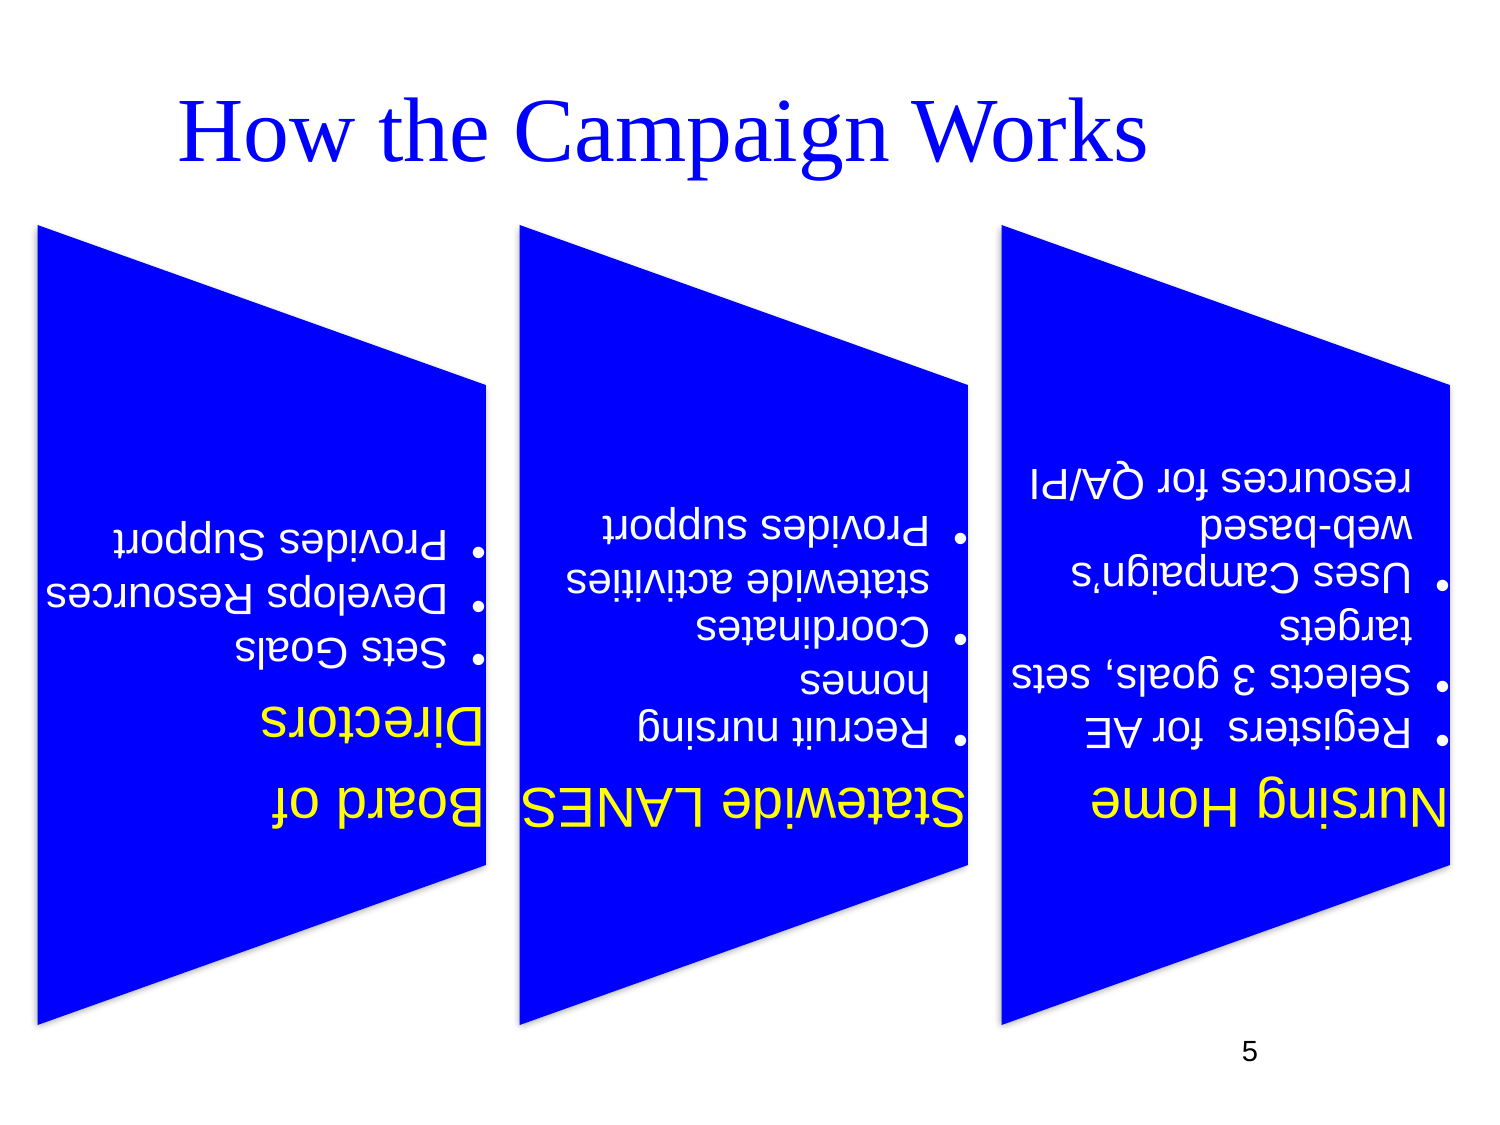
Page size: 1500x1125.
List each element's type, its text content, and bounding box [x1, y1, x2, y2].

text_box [37, 224, 1451, 1026]
slide_number 5 [1225, 1035, 1275, 1073]
text_box How the Campaign Works [162, 62, 1400, 188]
